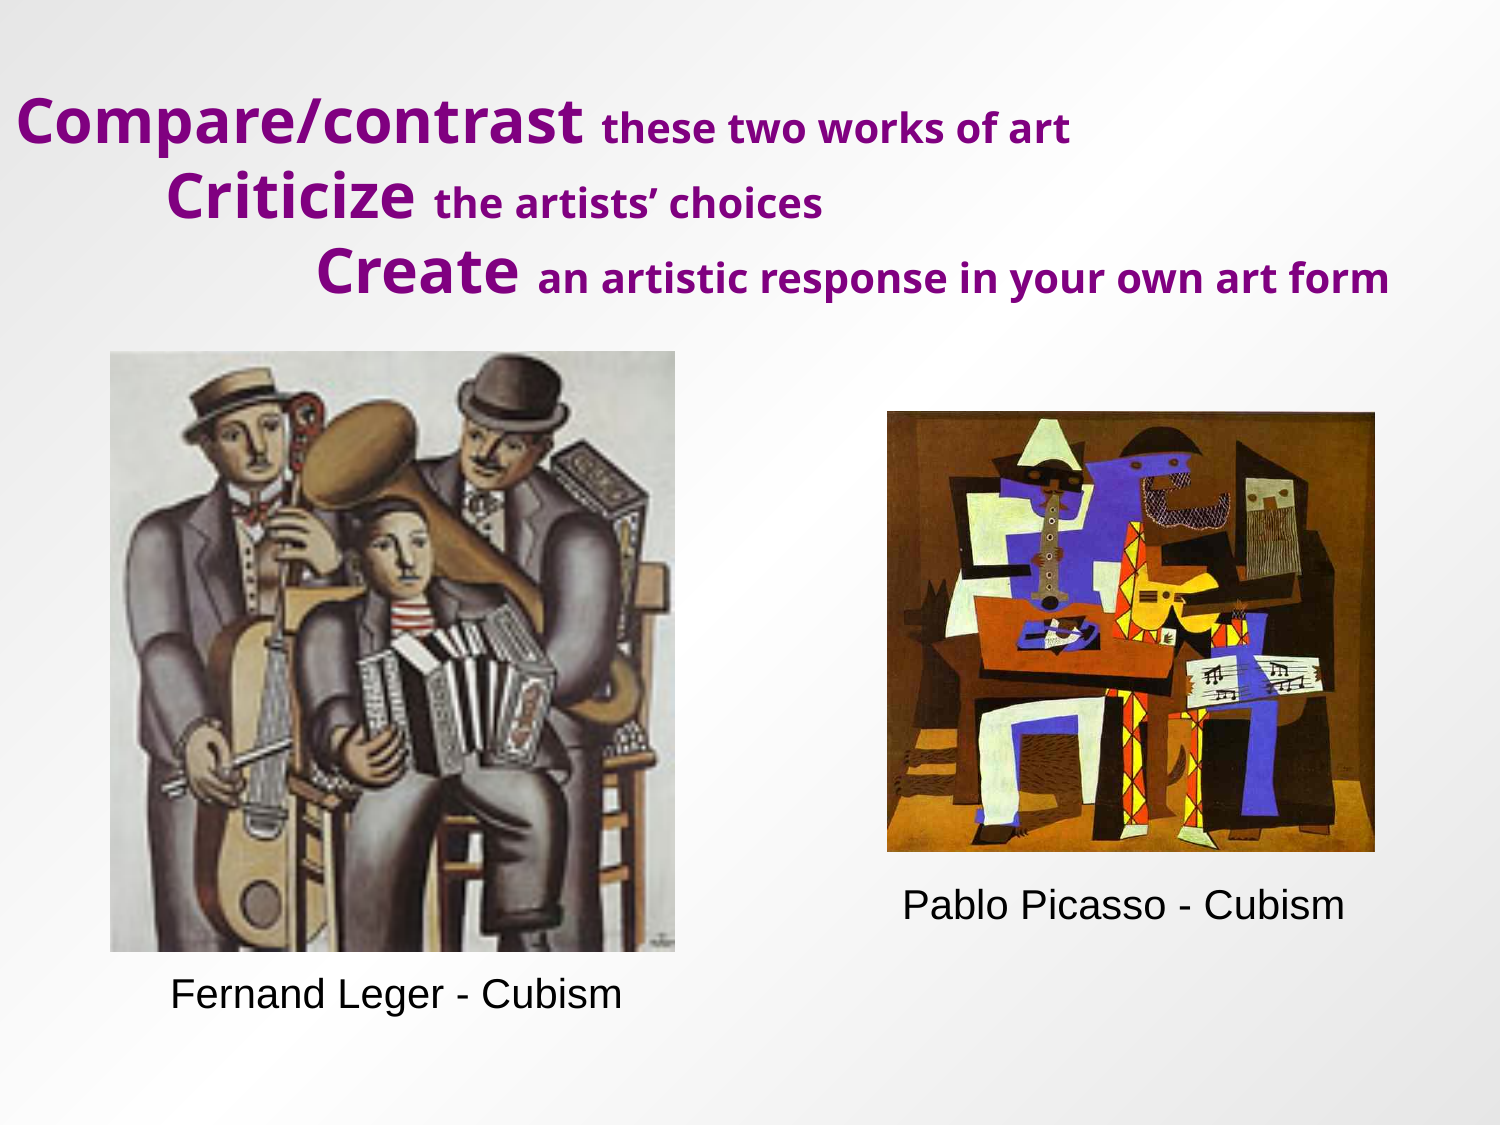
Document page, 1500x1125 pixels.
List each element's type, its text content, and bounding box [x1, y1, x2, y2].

picture [887, 411, 1375, 852]
text_box Fernand Leger - Cubism [155, 961, 638, 1025]
text_box Pablo Picasso - Cubism [887, 870, 1361, 935]
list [110, 351, 676, 952]
title Compare/contrast these two works of art Criticize the artists’ choices Create an artistic response in your own art form [0, 99, 1500, 288]
